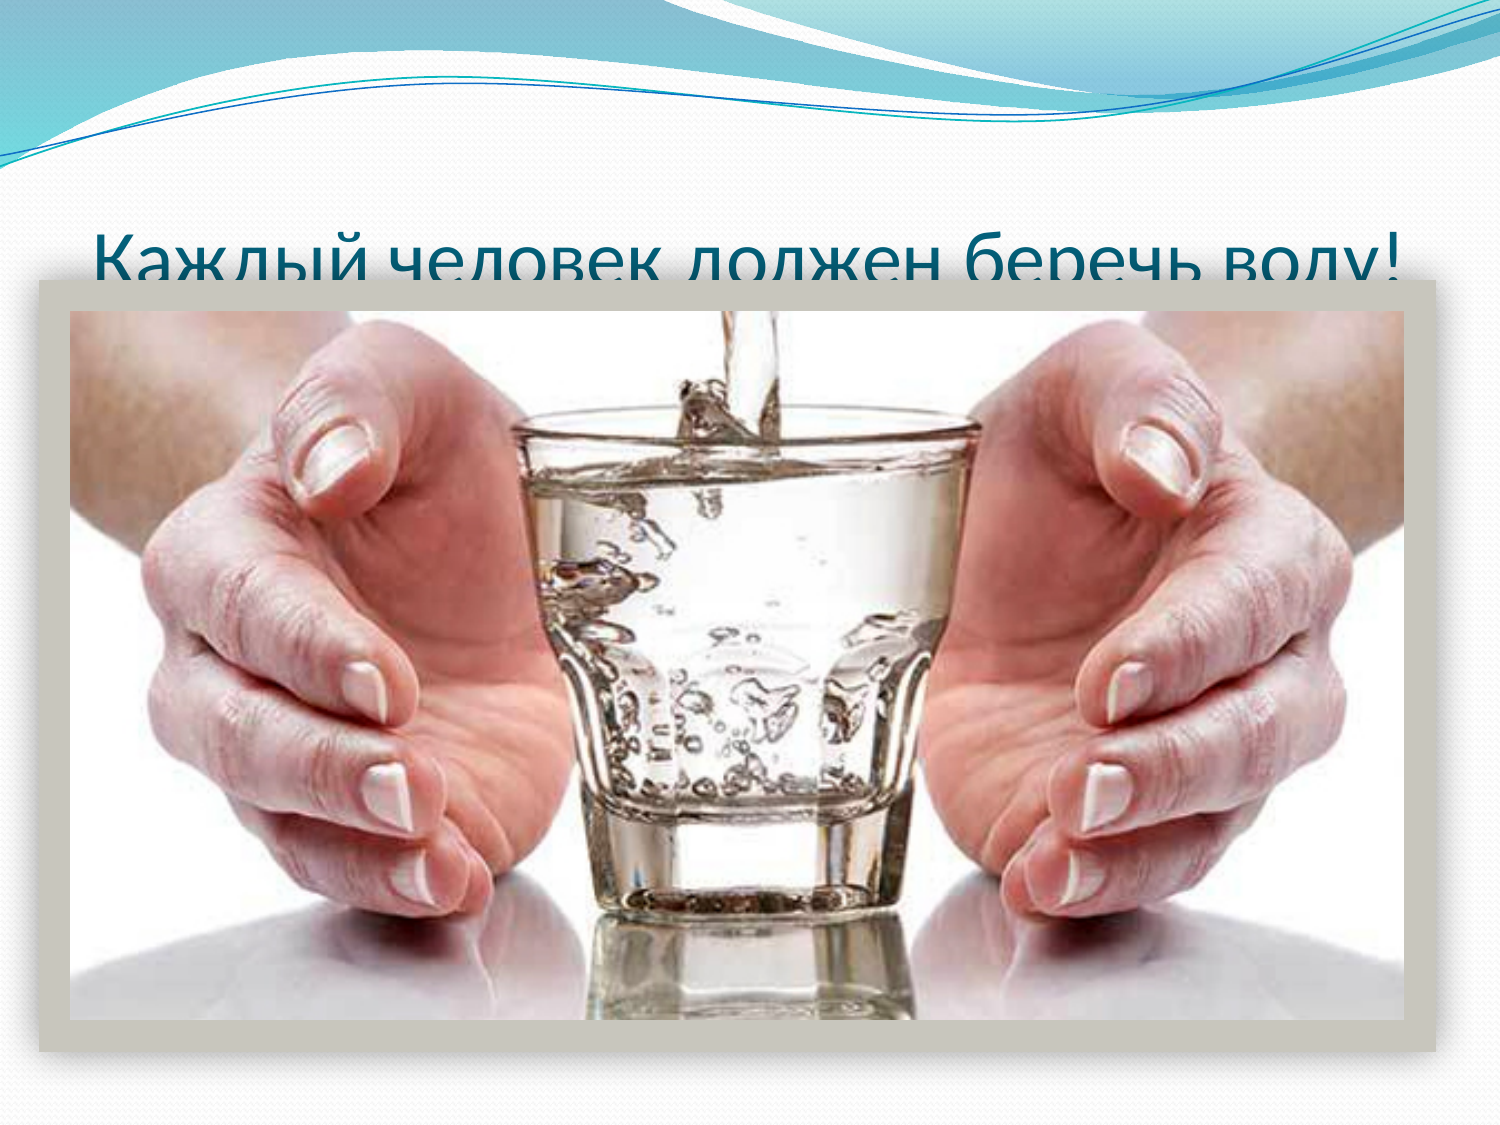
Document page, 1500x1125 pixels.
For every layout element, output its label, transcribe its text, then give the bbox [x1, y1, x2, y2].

title Каждый человек должен беречь воду! [75, 115, 1425, 254]
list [70, 310, 1405, 1021]
